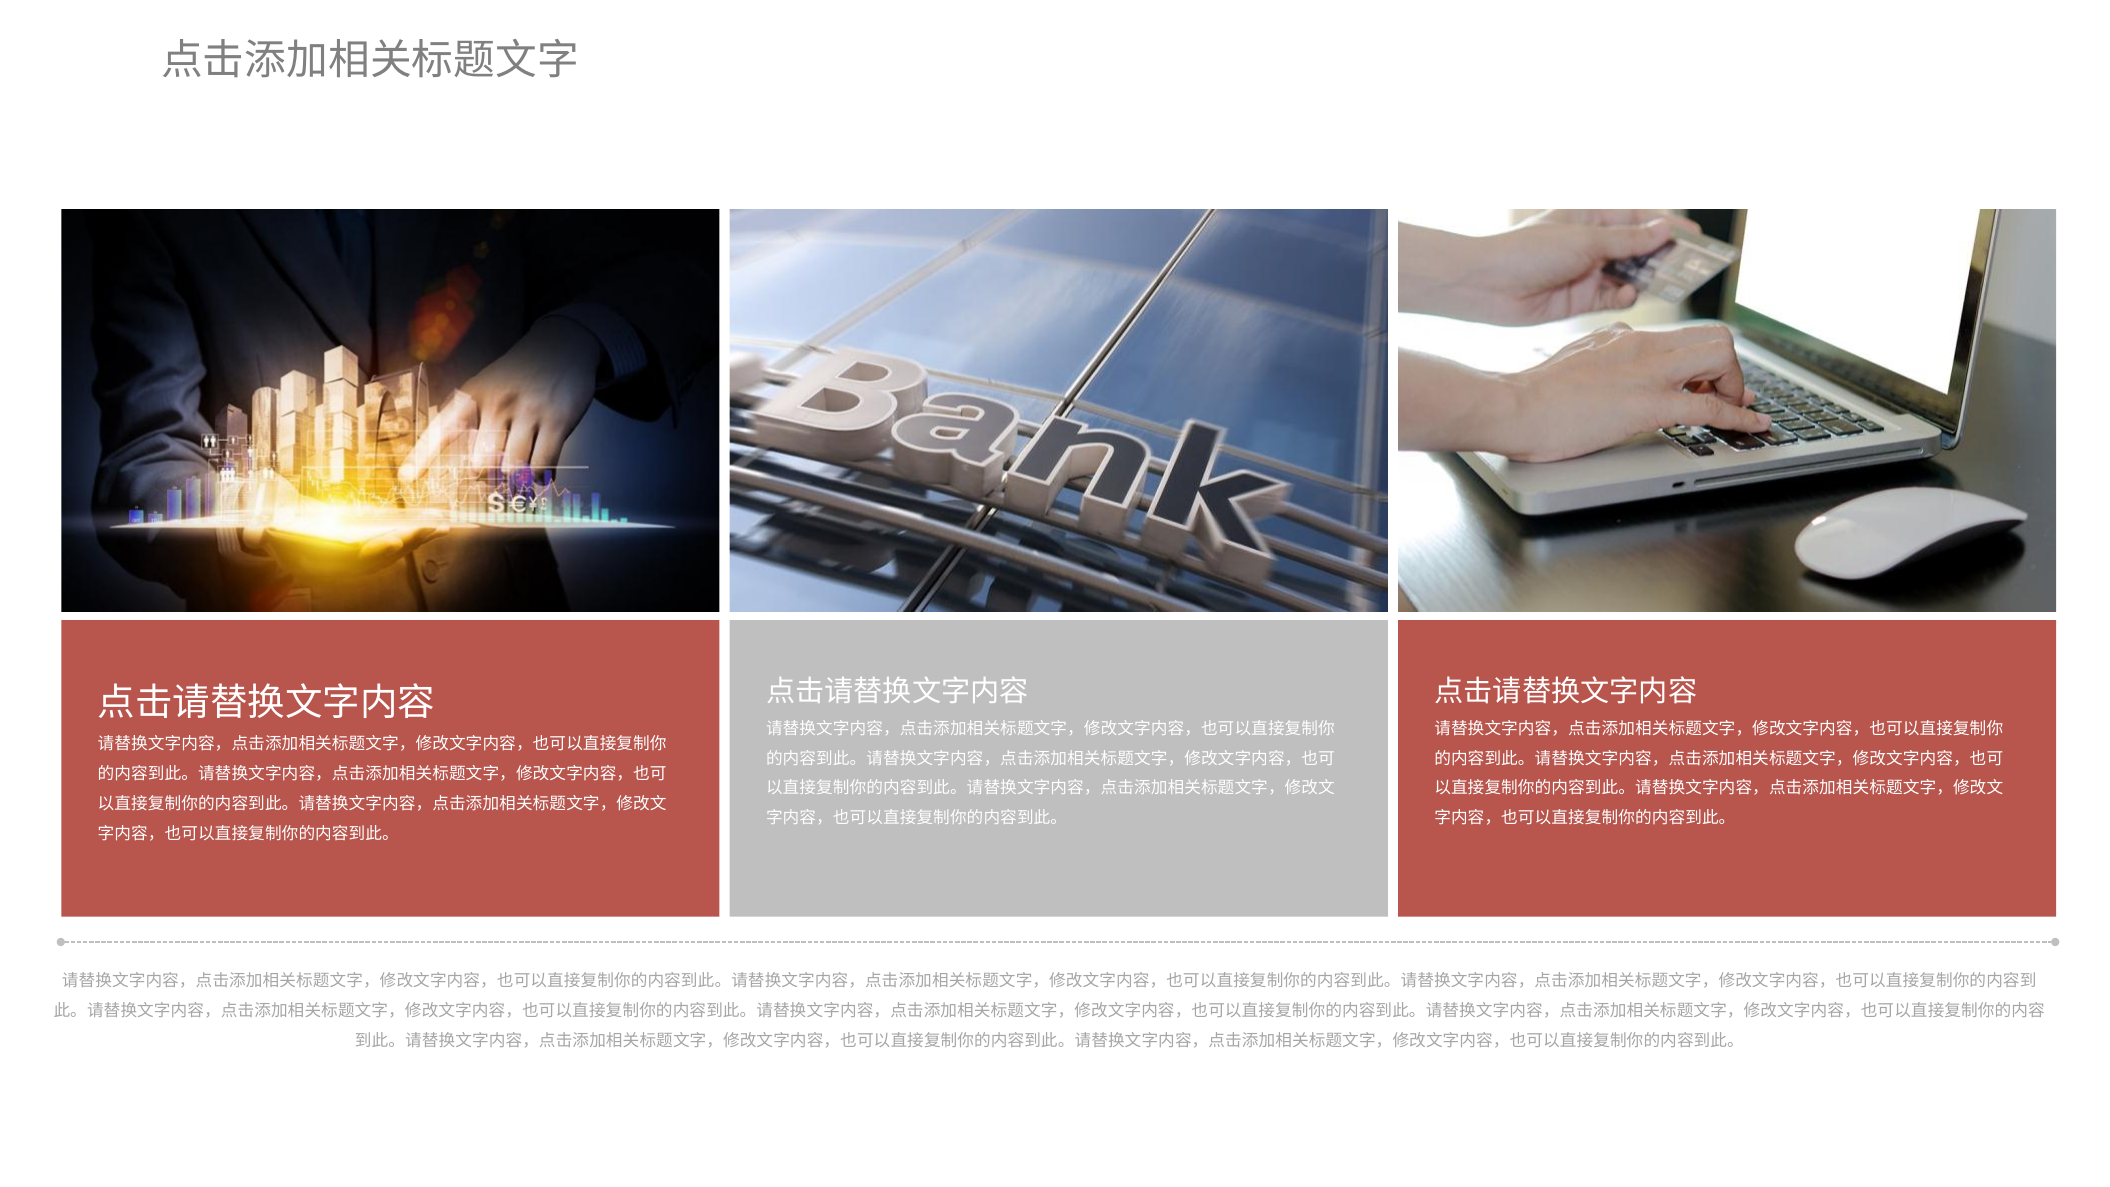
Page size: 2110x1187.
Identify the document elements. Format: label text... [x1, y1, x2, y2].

text_box [1397, 619, 2057, 918]
text_box 点击请替换文字内容 请替换文字内容，点击添加相关标题文字，修改文字内容，也可以直接复制你的内容到此。请替换文字内容，点击添加相关标题文字，修改文字内容，也可以直接复制你的内容到此。请替换文字内容，点击添加相关标题文字，修改文字内容，也可以直接复制你的内容到此。 [751, 647, 1366, 835]
text_box [60, 619, 721, 918]
text_box [729, 619, 1389, 918]
text_box [1397, 209, 2057, 613]
text_box 点击添加相关标题文字 [145, 22, 630, 94]
text_box 点击请替换文字内容 请替换文字内容，点击添加相关标题文字，修改文字内容，也可以直接复制你的内容到此。请替换文字内容，点击添加相关标题文字，修改文字内容，也可以直接复制你的内容到此。请替换文字内容，点击添加相关标题文字，修改文字内容，也可以直接复制你的内容到此。 [1419, 647, 2034, 835]
text_box 点击请替换文字内容 请替换文字内容，点击添加相关标题文字，修改文字内容，也可以直接复制你的内容到此。请替换文字内容，点击添加相关标题文字，修改文字内容，也可以直接复制你的内容到此。请替换文字内容，点击添加相关标题文字，修改文字内容，也可以直接复制你的内容到此。 [82, 647, 698, 850]
text_box [60, 209, 721, 613]
text_box [729, 209, 1389, 613]
text_box 请替换文字内容，点击添加相关标题文字，修改文字内容，也可以直接复制你的内容到此。请替换文字内容，点击添加相关标题文字，修改文字内容，也可以直接复制你的内容到此。请替换文字内容，点击添加相关标题文字，修改文字内容，也可以直接复制你的内容到此。请替换文字内容，点击添加相关标题文字，修改文字内容，也可以直接复制你的内容到此。请替换文字内容，点击添加相关标题文字，修改文字内容，也可以直接复制你的内容到此。请替换文字内容，点击添加相关标题文字，修改文字内容，也可以直接复制你的内容到此。请替换文字内容，点击添加相关标题文字，修改文字内容，也可以直接复制你的内容到此。请替换文字内容，点击添加相关标题文字，修改文字内容，也可以直接复制你的内容到此。 [36, 952, 2076, 1057]
